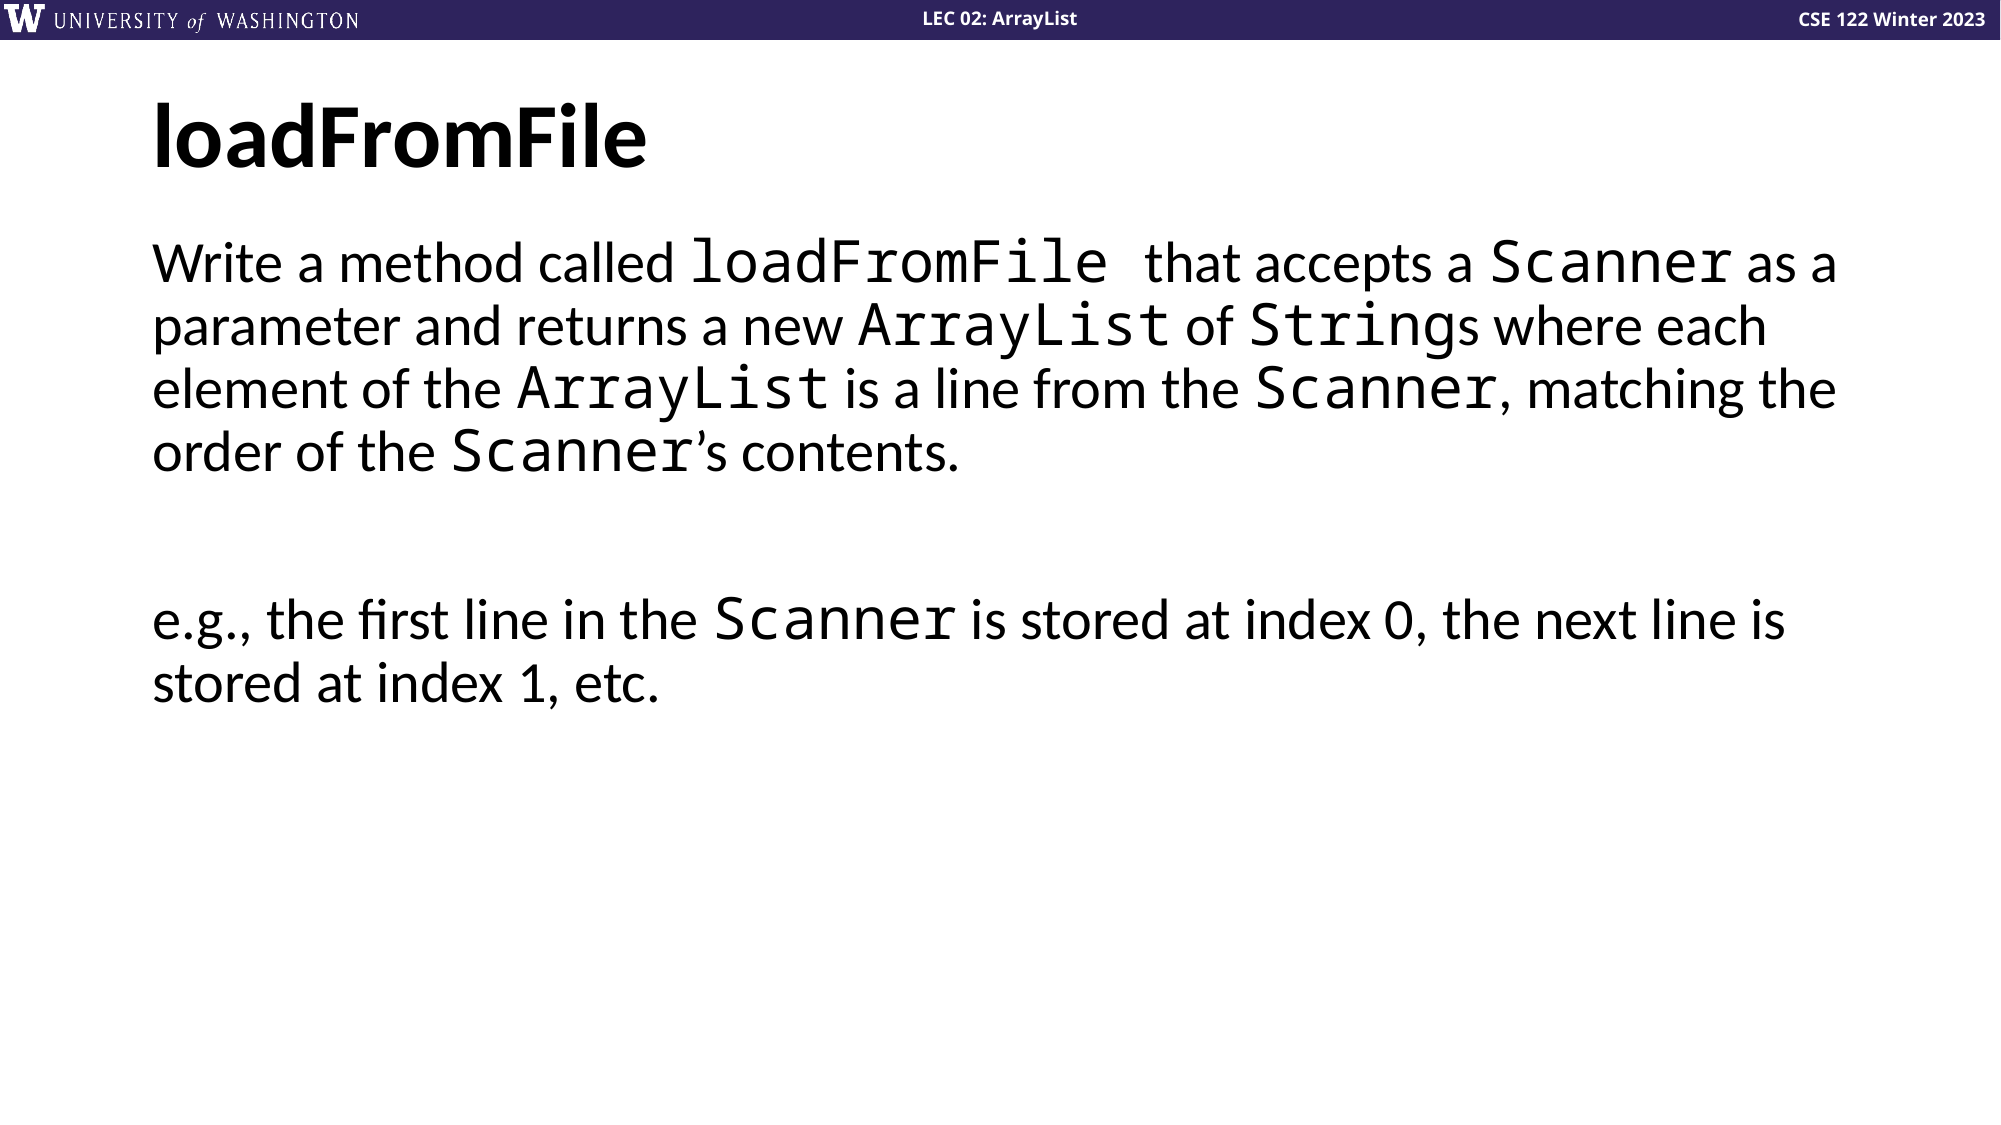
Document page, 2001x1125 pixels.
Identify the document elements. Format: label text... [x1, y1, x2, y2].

list Write a method called loadFromFile that accepts a Scanner as a parameter and returns a new ArrayList of Strings where each element of the ArrayList is a line from the Scanner, matching the order of the Scanner’s contents. e.g., the first line in the Scanner is stored at index 0, the next line is stored at index 1, etc. [137, 224, 1863, 1014]
picture [4, 4, 358, 33]
title loadFromFile [137, 74, 1863, 200]
